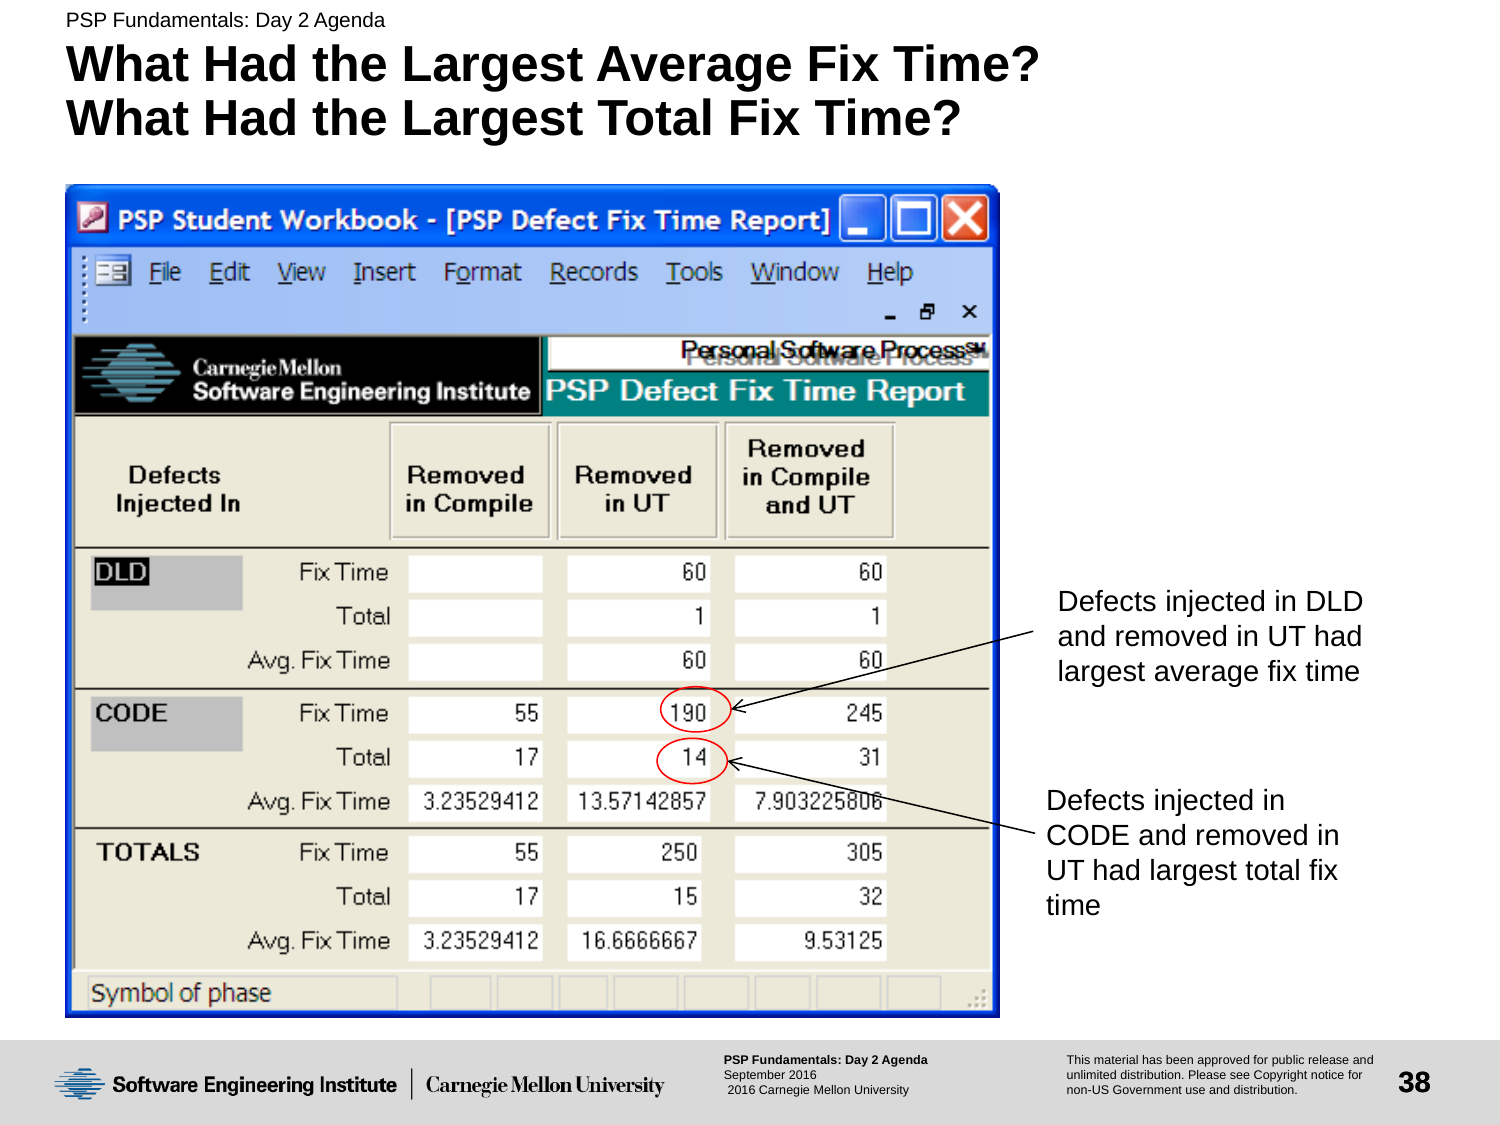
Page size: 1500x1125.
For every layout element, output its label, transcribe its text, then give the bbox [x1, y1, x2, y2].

text_box Defects injected in CODE and removed in UT had largest total fix time [1046, 781, 1378, 889]
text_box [727, 760, 1036, 834]
title What Had the Largest Average Fix Time? What Had the Largest Total Fix Time? [65, 37, 1430, 148]
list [65, 184, 1000, 1018]
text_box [1042, 631, 1190, 777]
picture [46, 1061, 673, 1104]
text_box Defects injected in DLD and removed in UT had largest average fix time [1042, 574, 1386, 688]
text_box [1036, 622, 1184, 768]
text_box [1039, 826, 1183, 964]
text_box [730, 631, 1034, 710]
